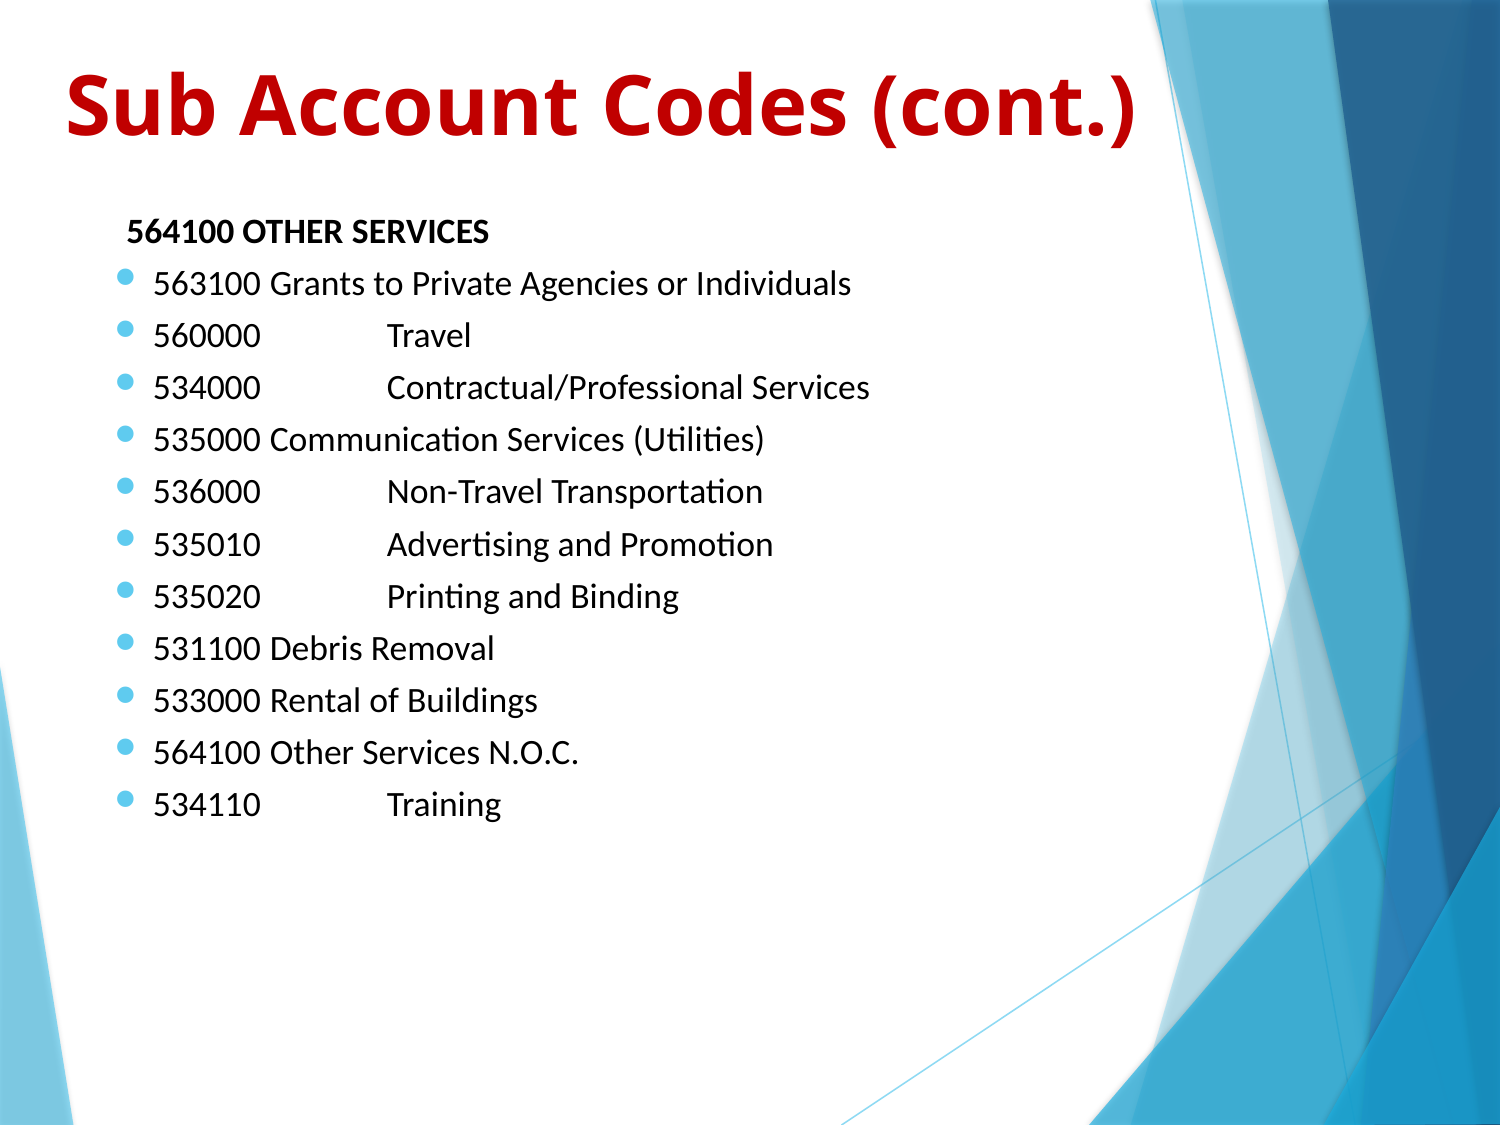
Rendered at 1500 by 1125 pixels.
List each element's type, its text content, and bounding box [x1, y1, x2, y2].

list 564100 OTHER SERVICES 563100 Grants to Private Agencies or Individuals 560000 Travel 534000 Contractual/Professional Services 535000 Communication Services (Utilities) 536000 Non-Travel Transportation 535010 Advertising and Promotion 535020 Printing and Binding 531100 Debris Removal 533000 Rental of Buildings 564100 Other Services N.O.C. 534110 Training [99, 200, 1075, 838]
title Sub Account Codes (cont.) [50, 45, 1450, 233]
